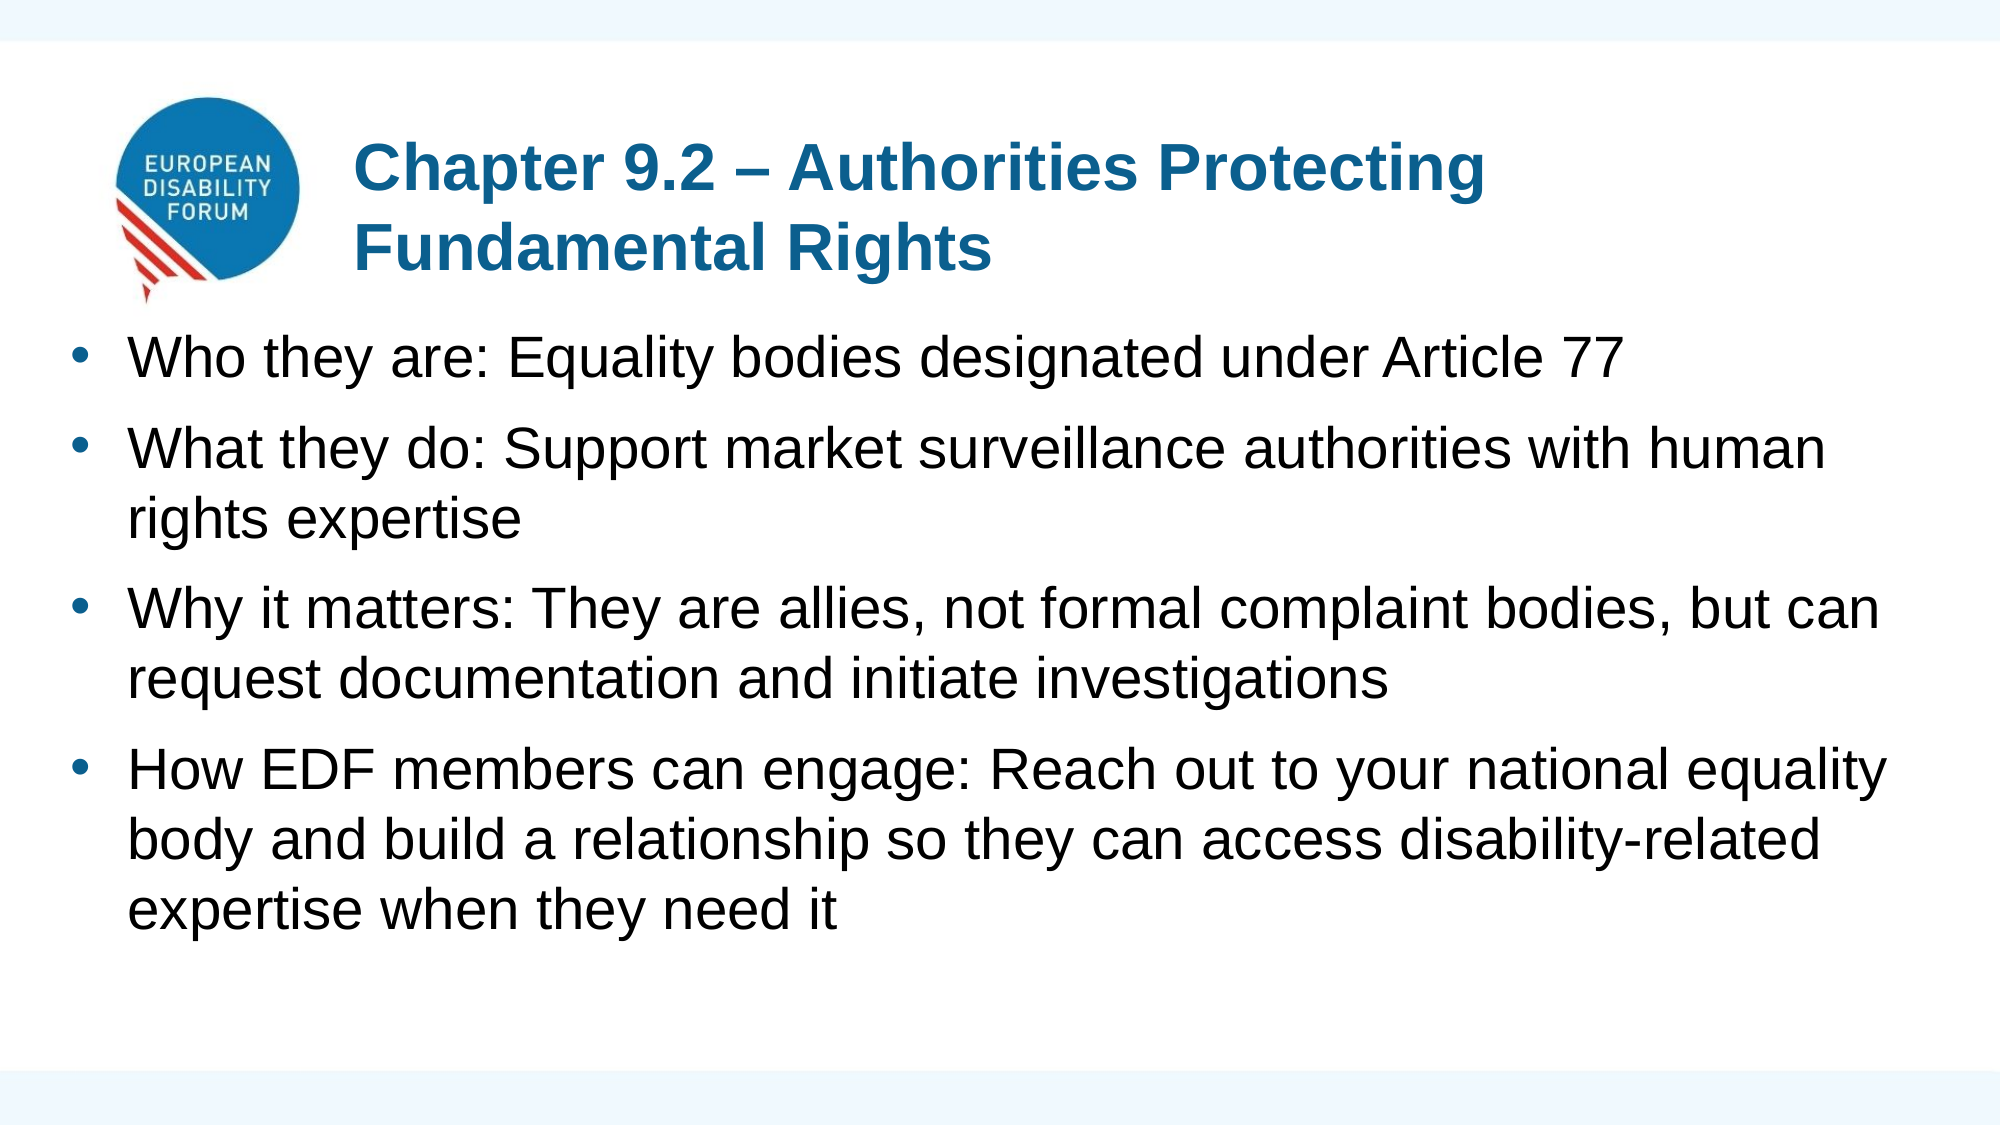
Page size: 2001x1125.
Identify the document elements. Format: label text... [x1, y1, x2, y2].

list Who they are: Equality bodies designated under Article 77 What they do: Support market surveillance authorities with human rights expertise Why it matters: They are allies, not formal complaint bodies, but can request documentation and initiate investigations How EDF members can engage: Reach out to your national equality body and build a relationship so they can access disability-related expertise when they need it [55, 311, 1945, 984]
picture [0, 0, 2000, 1125]
title Chapter 9.2 – Authorities Protecting Fundamental Rights [338, 116, 1901, 225]
